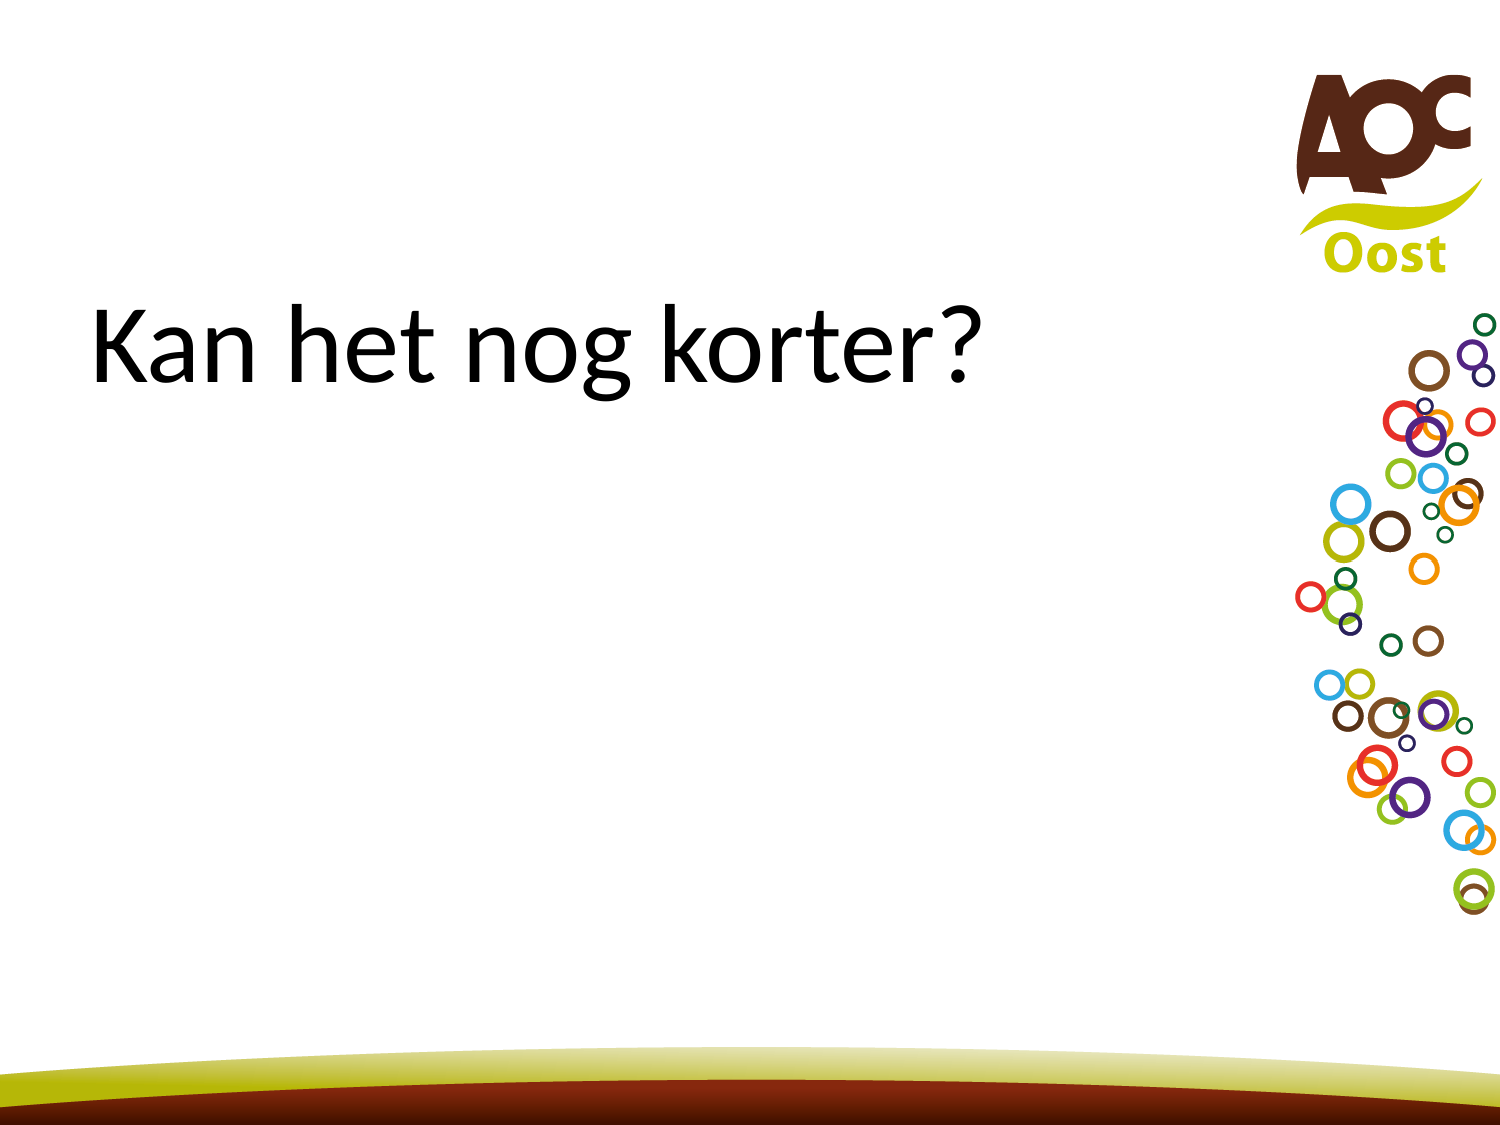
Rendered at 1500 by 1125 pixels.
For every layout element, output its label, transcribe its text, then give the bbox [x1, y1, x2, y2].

picture [0, 0, 1500, 1125]
list Kan het nog korter? [75, 262, 1425, 1005]
